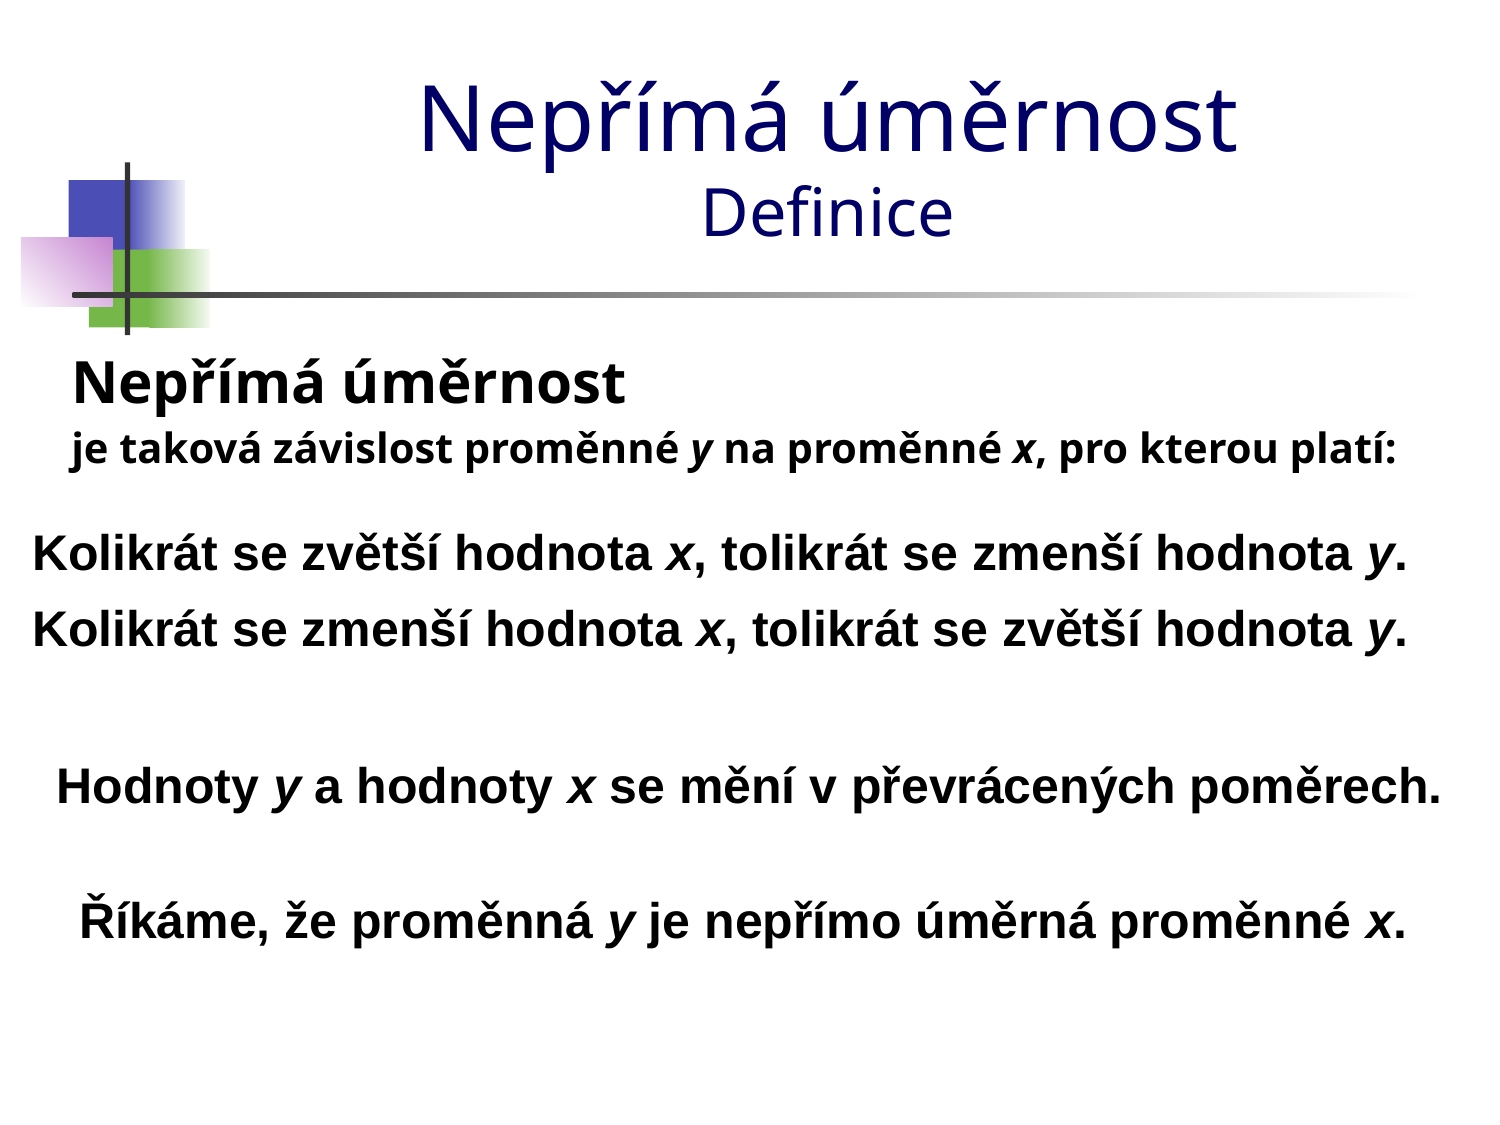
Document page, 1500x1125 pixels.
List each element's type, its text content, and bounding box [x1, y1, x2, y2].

title Nepřímá úměrnost Definice [188, 34, 1468, 276]
text_box Hodnoty y a hodnoty x se mění v převrácených poměrech. [0, 745, 1500, 821]
text_box Kolikrát se zmenší hodnota x, tolikrát se zvětší hodnota y. [17, 589, 1483, 664]
text_box Říkáme, že proměnná y je nepřímo úměrná proměnné x. [53, 881, 1434, 957]
list Nepřímá úměrnost [41, 337, 751, 414]
text_box Kolikrát se zvětší hodnota x, tolikrát se zmenší hodnota y. [17, 513, 1434, 588]
text_box je taková závislost proměnné y na proměnné x, pro kterou platí: [41, 414, 1459, 480]
